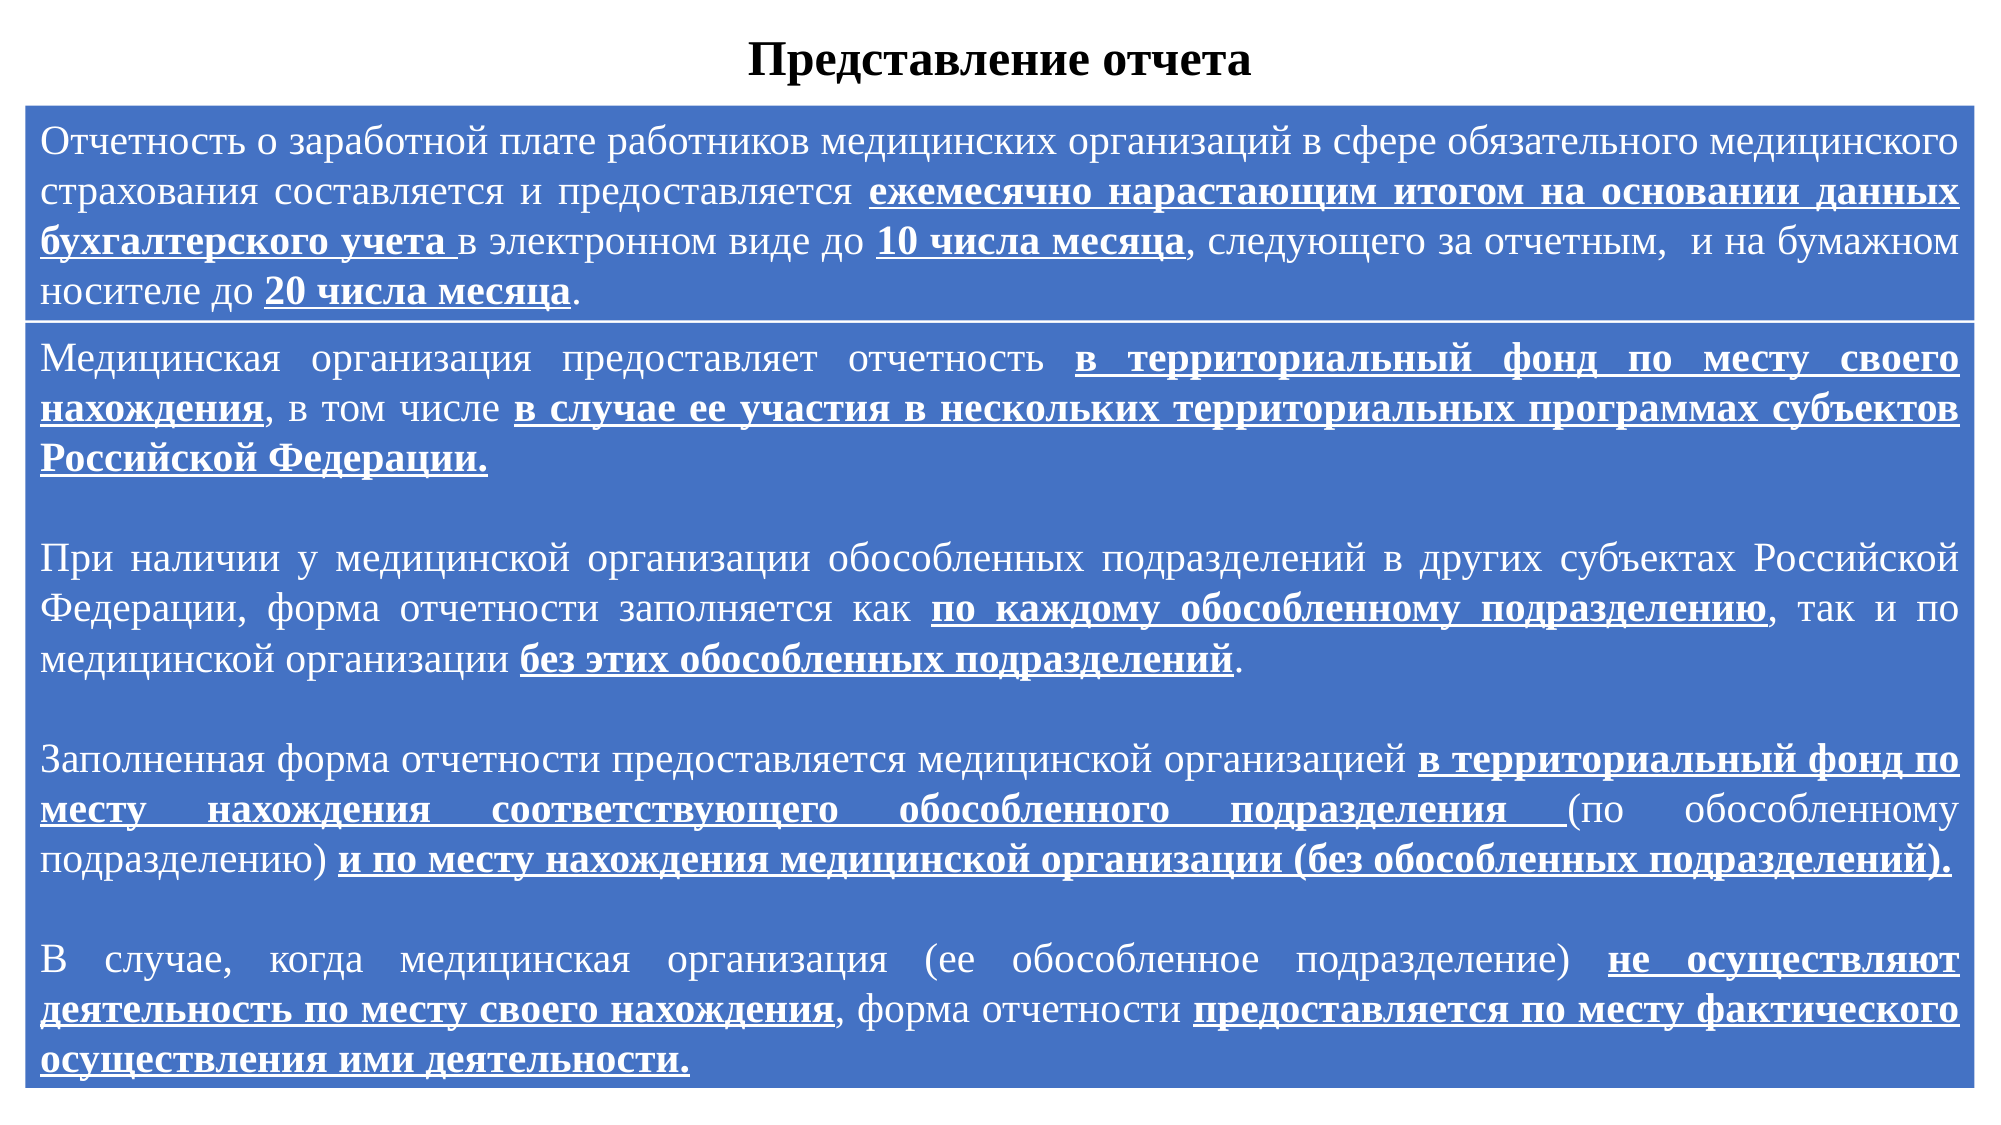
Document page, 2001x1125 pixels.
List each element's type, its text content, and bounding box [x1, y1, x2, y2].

text_box Отчетность о заработной плате работников медицинских организаций в сфере обязательного медицинского страхования составляется и предоставляется ежемесячно нарастающим итогом на основании данных бухгалтерского учета в электронном виде до 10 числа месяца, следующего за отчетным, и на бумажном носителе до 20 числа месяца. [25, 105, 1975, 321]
text_box Медицинская организация предоставляет отчетность в территориальный фонд по месту своего нахождения, в том числе в случае ее участия в нескольких территориальных программах субъектов Российской Федерации. При наличии у медицинской организации обособленных подразделений в других субъектах Российской Федерации, форма отчетности заполняется как по каждому обособленному подразделению, так и по медицинской организации без этих обособленных подразделений. Заполненная форма отчетности предоставляется медицинской организацией в территориальный фонд по месту нахождения соответствующего обособленного подразделения (по обособленному подразделению) и по месту нахождения медицинской организации (без обособленных подразделений). В случае, когда медицинская организация (ее обособленное подразделение) не осуществляют деятельность по месту своего нахождения, форма отчетности предоставляется по месту фактического осуществления ими деятельности. [25, 322, 1975, 1088]
text_box Представление отчета [56, 18, 1944, 94]
